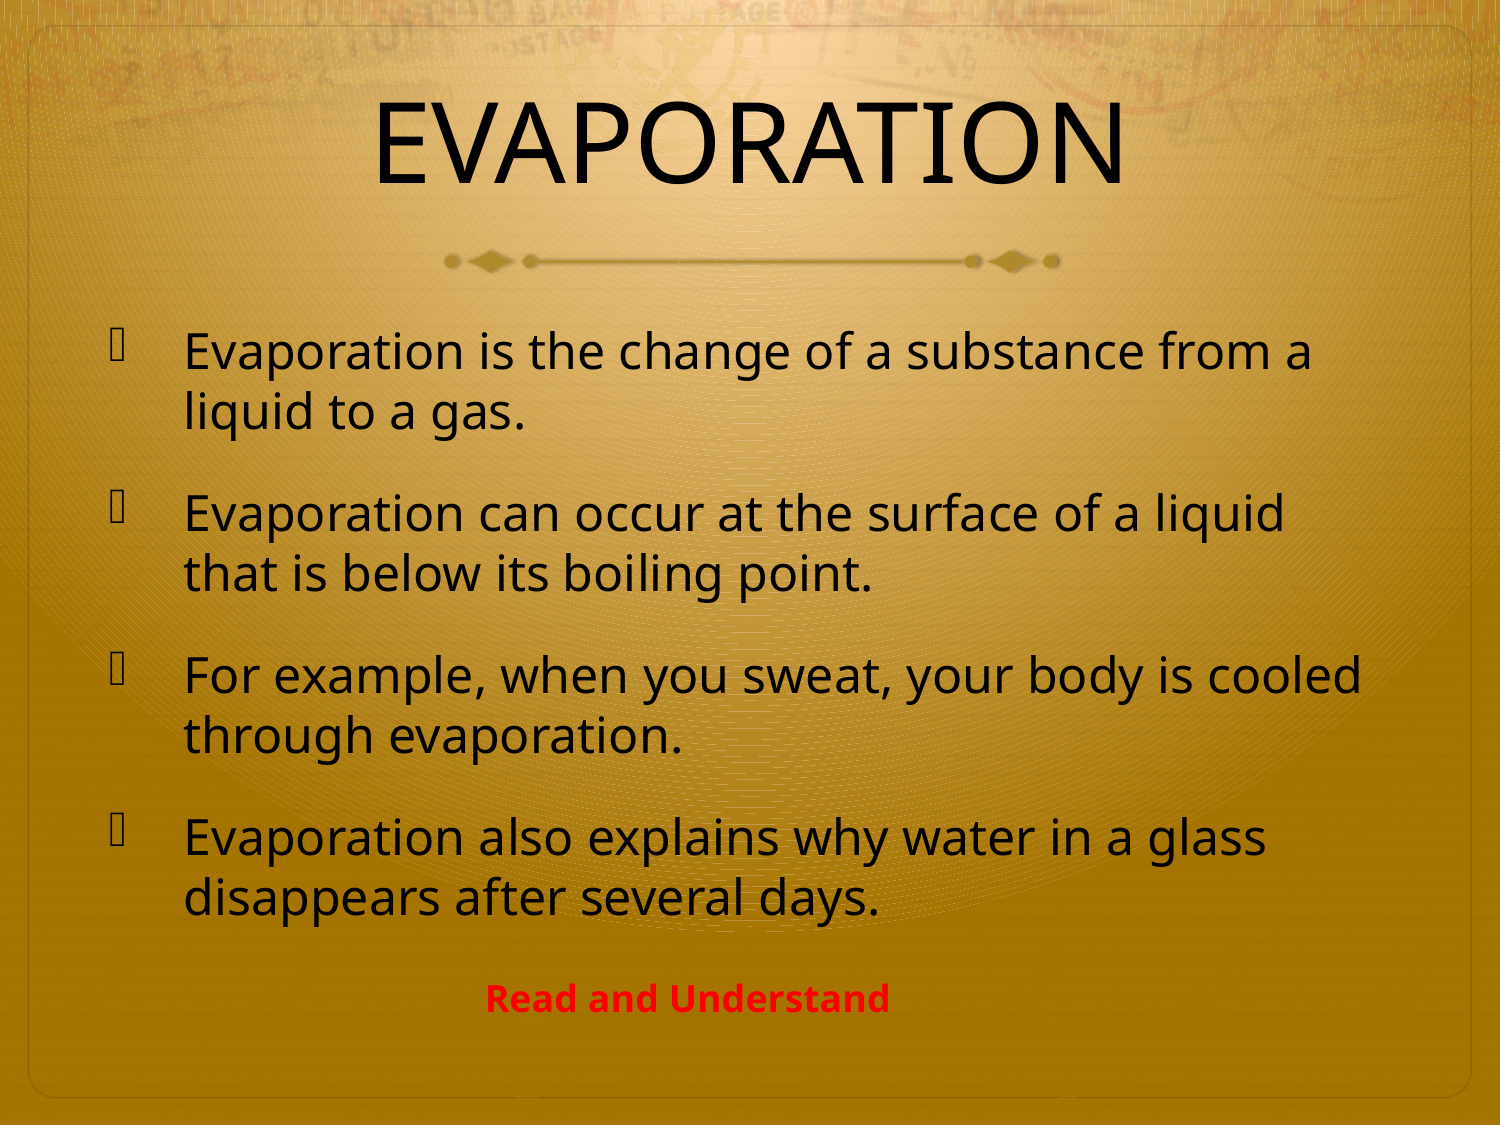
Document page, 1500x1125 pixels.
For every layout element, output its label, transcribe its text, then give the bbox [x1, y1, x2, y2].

list Evaporation is the change of a substance from a liquid to a gas. Evaporation can occur at the surface of a liquid that is below its boiling point. For example, when you sweat, your body is cooled through evaporation. Evaporation also explains why water in a glass disappears after several days. [93, 312, 1407, 988]
title EVAPORATION [93, 45, 1407, 233]
picture [0, 0, 1500, 1125]
text_box Read and Understand [470, 967, 906, 1073]
